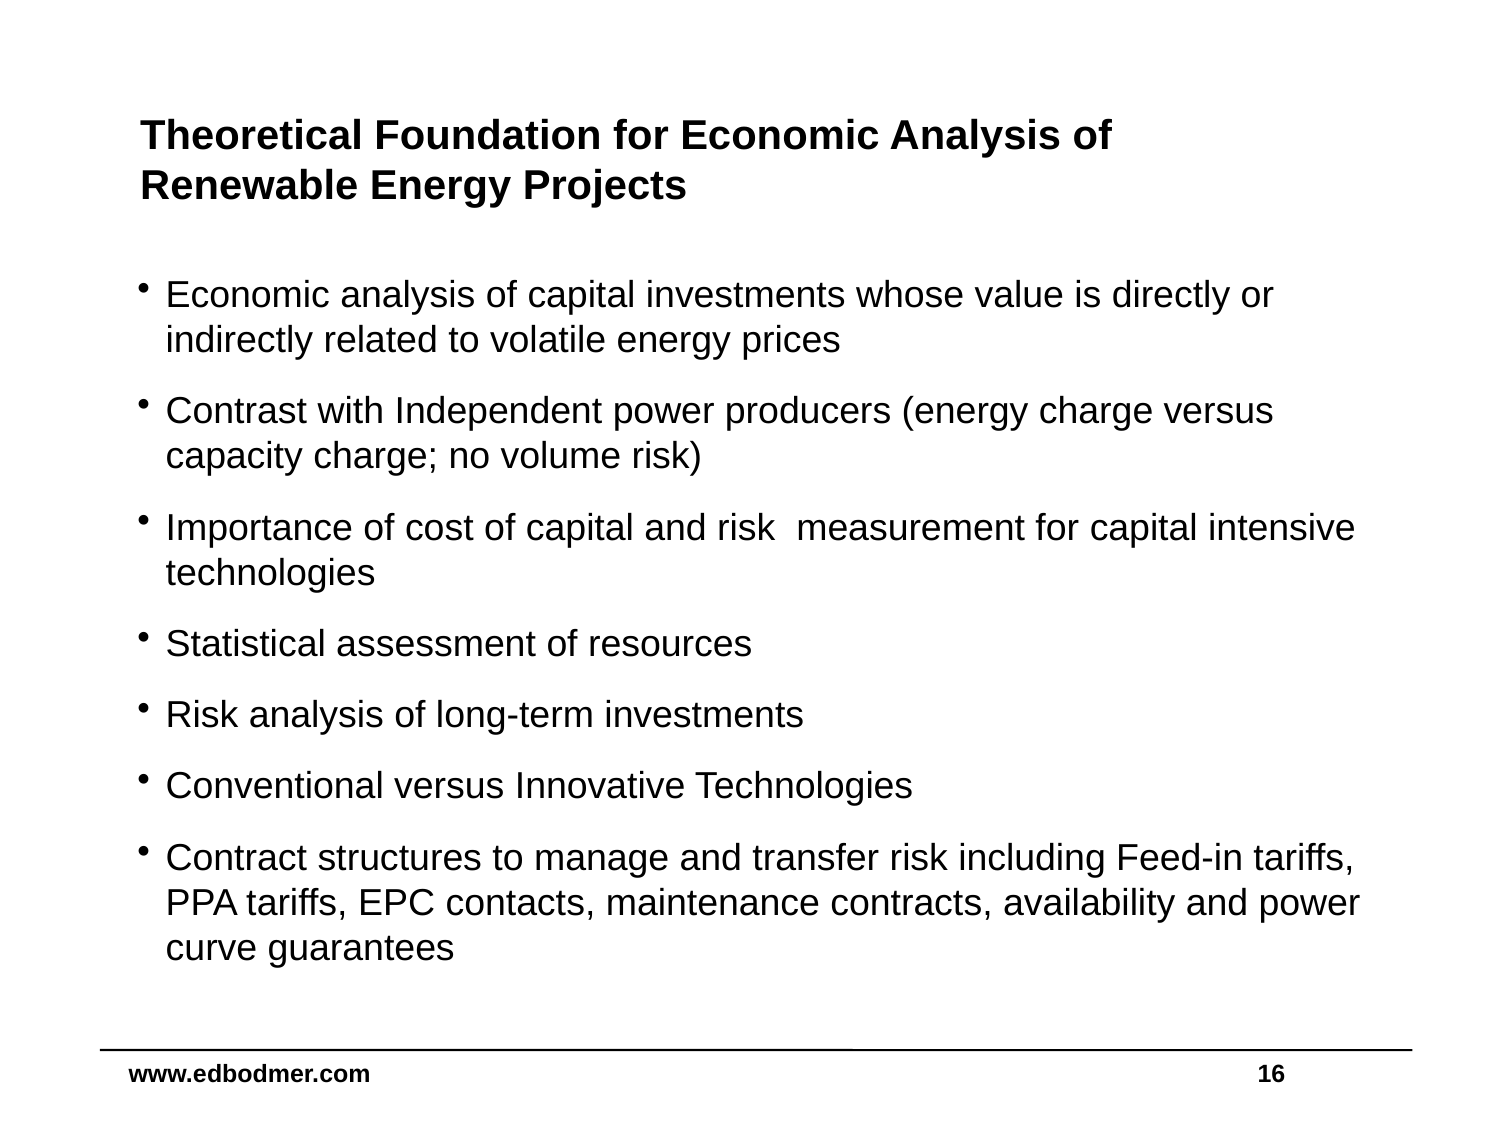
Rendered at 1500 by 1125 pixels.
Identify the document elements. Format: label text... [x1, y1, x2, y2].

list Economic analysis of capital investments whose value is directly or indirectly related to volatile energy prices Contrast with Independent power producers (energy charge versus capacity charge; no volume risk) Importance of cost of capital and risk measurement for capital intensive technologies Statistical assessment of resources Risk analysis of long-term investments Conventional versus Innovative Technologies Contract structures to manage and transfer risk including Feed-in tariffs, PPA tariffs, EPC contacts, maintenance contracts, availability and power curve guarantees [112, 262, 1401, 1026]
title Theoretical Foundation for Economic Analysis of Renewable Energy Projects [124, 99, 1288, 226]
